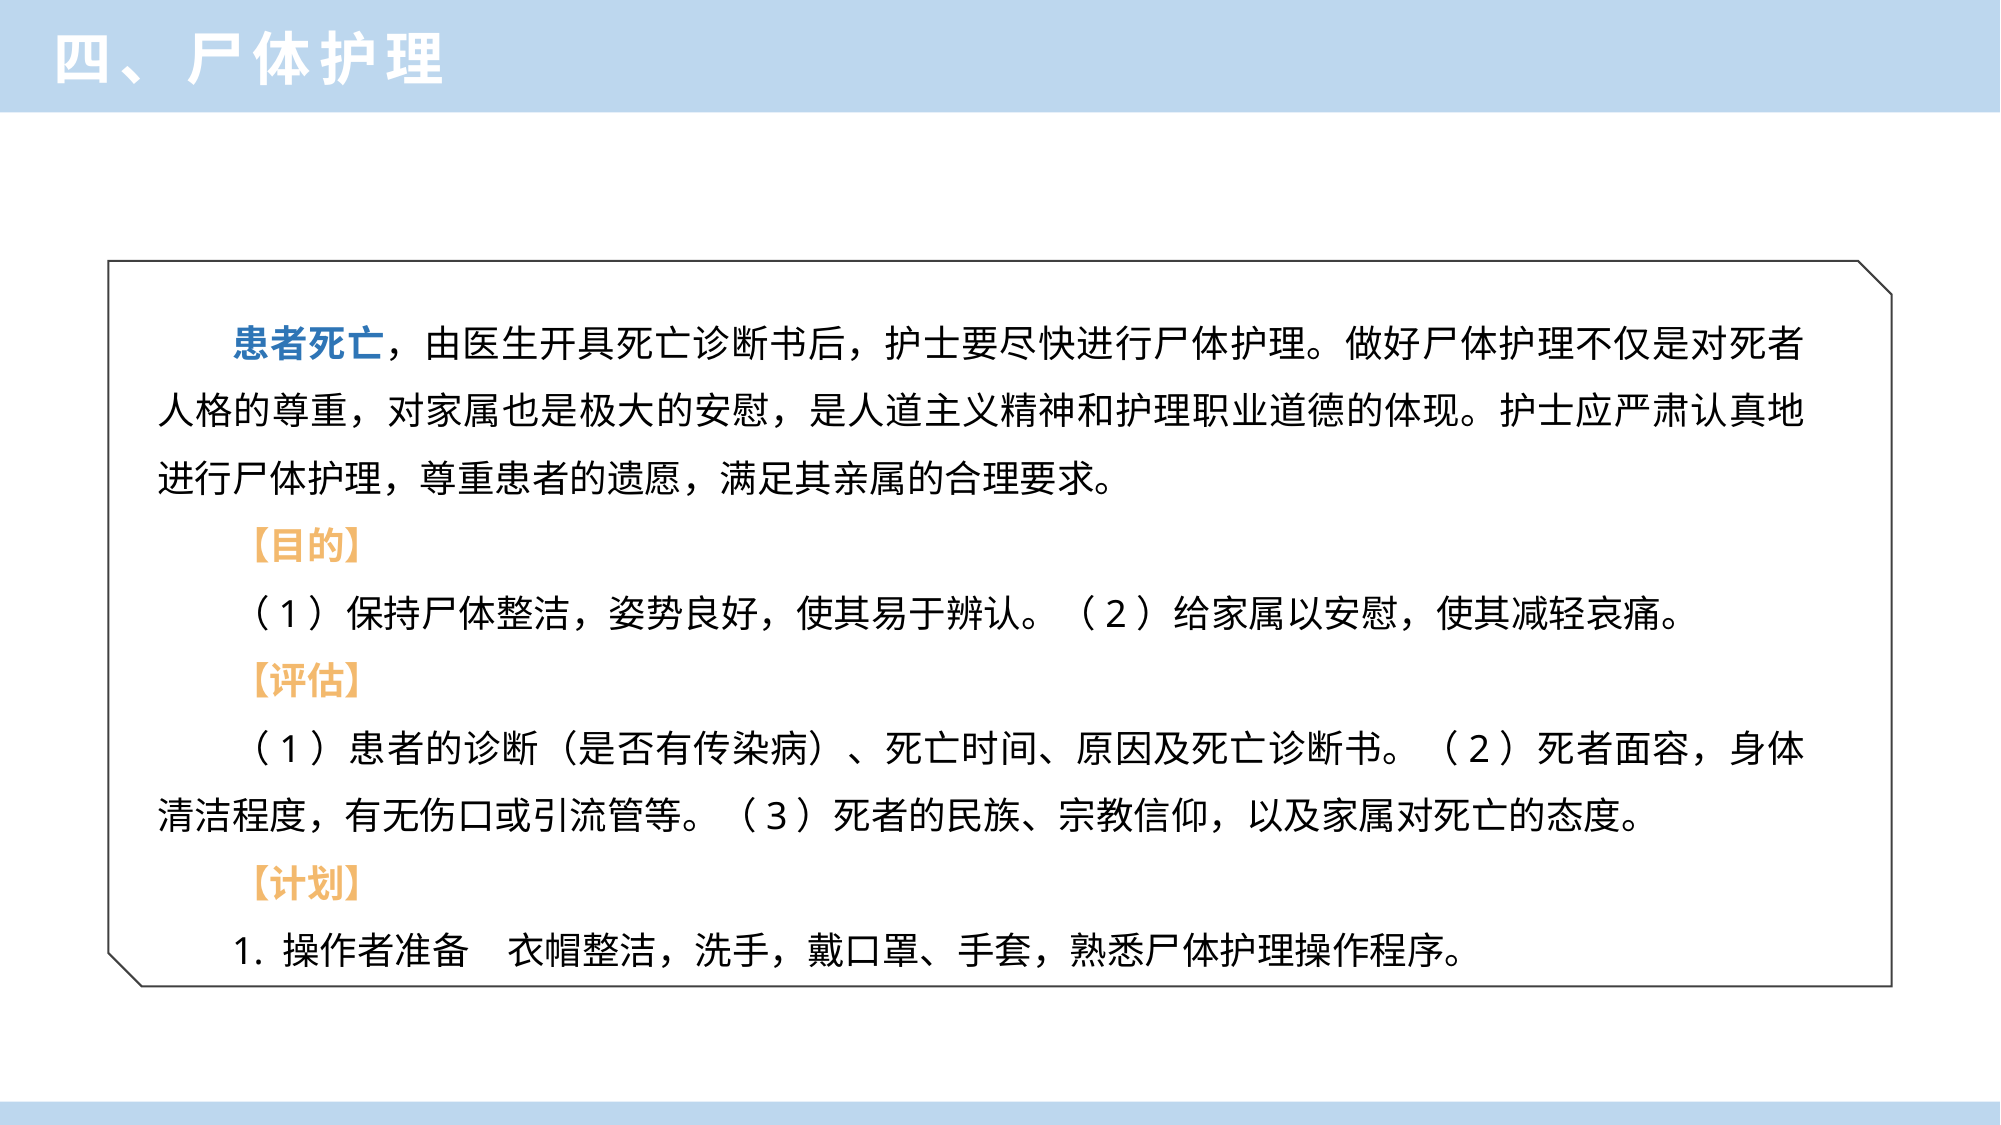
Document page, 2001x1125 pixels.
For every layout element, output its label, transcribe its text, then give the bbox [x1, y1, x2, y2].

text_box 四、尸体护理 [41, 16, 456, 98]
text_box [107, 259, 1893, 988]
text_box 患者死亡，由医生开具死亡诊断书后，护士要尽快进行尸体护理。做好尸体护理不仅是对死者人格的尊重，对家属也是极大的安慰，是人道主义精神和护理职业道德的体现。护士应严肃认真地进行尸体护理，尊重患者的遗愿，满足其亲属的合理要求。 【目的】 （1）保持尸体整洁，姿势良好，使其易于辨认。（2）给家属以安慰，使其减轻哀痛。 【评估】 （1）患者的诊断（是否有传染病）、死亡时间、原因及死亡诊断书。（2）死者面容，身体清洁程度，有无伤口或引流管等。（3）死者的民族、宗教信仰，以及家属对死亡的态度。 【计划】 1. 操作者准备 衣帽整洁，洗手，戴口罩、手套，熟悉尸体护理操作程序。 [142, 289, 1820, 980]
